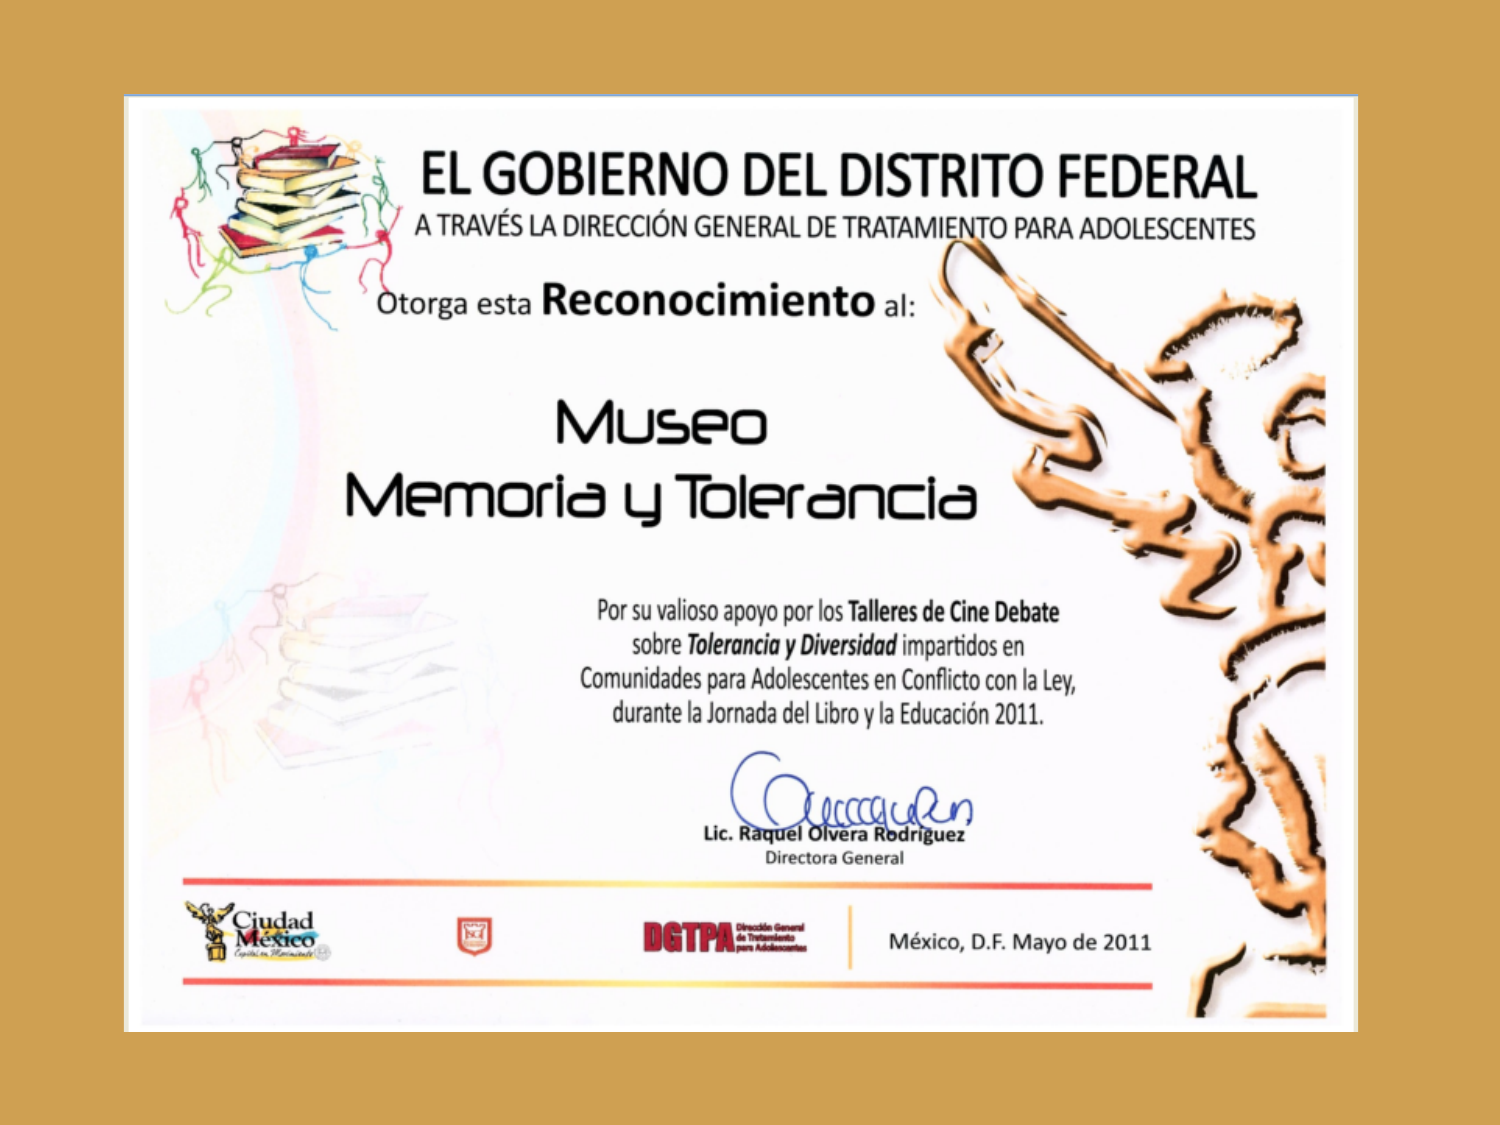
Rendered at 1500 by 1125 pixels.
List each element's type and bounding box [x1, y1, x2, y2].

text_box [0, 0, 1500, 1125]
picture [123, 94, 1359, 1033]
